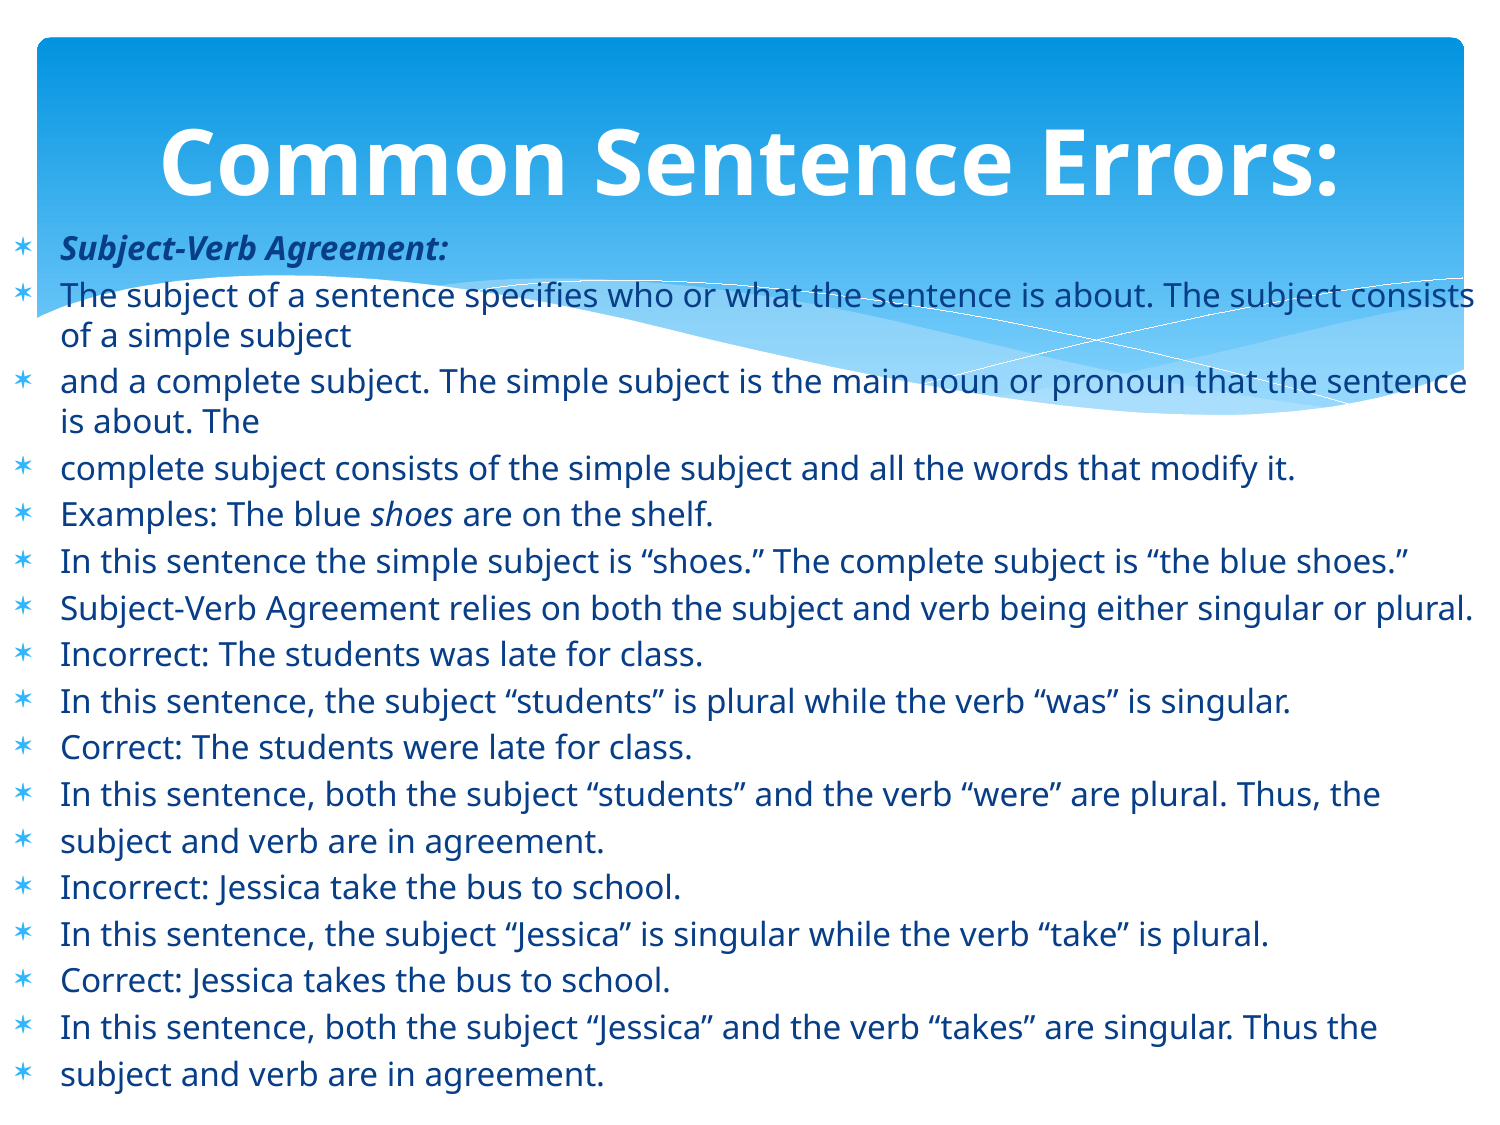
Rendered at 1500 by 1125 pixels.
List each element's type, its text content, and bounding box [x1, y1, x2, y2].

list Subject-Verb Agreement: The subject of a sentence specifies who or what the sentence is about. The subject consists of a simple subject and a complete subject. The simple subject is the main noun or pronoun that the sentence is about. The complete subject consists of the simple subject and all the words that modify it. Examples: The blue shoes are on the shelf. In this sentence the simple subject is “shoes.” The complete subject is “the blue shoes.” Subject-Verb Agreement relies on both the subject and verb being either singular or plural. Incorrect: The students was late for class. In this sentence, the subject “students” is plural while the verb “was” is singular. Correct: The students were late for class. In this sentence, both the subject “students” and the verb “were” are plural. Thus, the subject and verb are in agreement. Incorrect: Jessica take the bus to school. In this sentence, the subject “Jessica” is singular while the verb “take” is plural. Correct: Jessica takes the bus to school. In this sentence, both the subject “Jessica” and the verb “takes” are singular. Thus the subject and verb are in agreement. [0, 219, 1500, 1125]
title Common Sentence Errors: [75, 55, 1425, 261]
